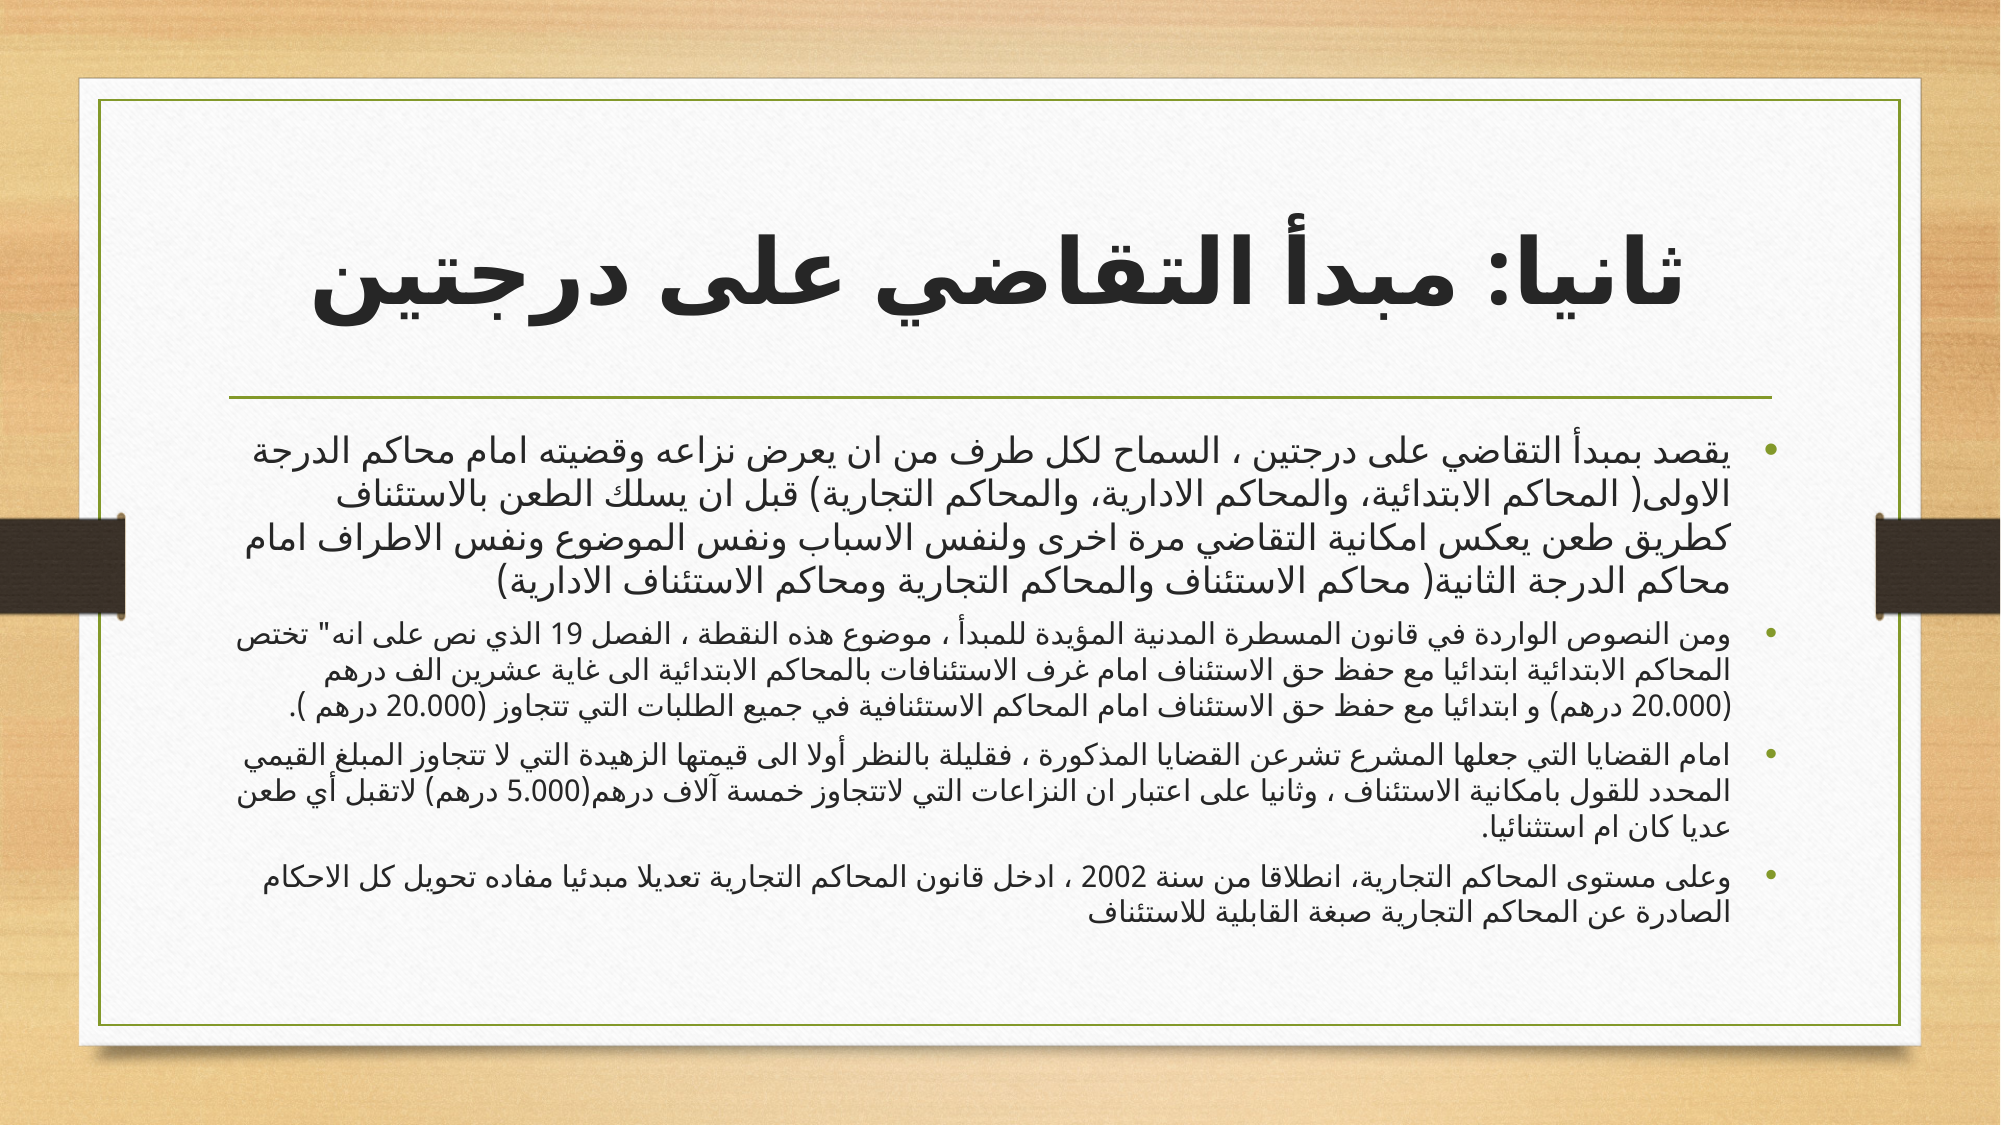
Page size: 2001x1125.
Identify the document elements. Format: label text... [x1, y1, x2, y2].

picture [0, 0, 2001, 1125]
list يقصد بمبدأ التقاضي على درجتين ، السماح لكل طرف من ان يعرض نزاعه وقضيته امام محاكم الدرجة الاولى( المحاكم الابتدائية، والمحاكم الادارية، والمحاكم التجارية) قبل ان يسلك الطعن بالاستئناف كطريق طعن يعكس امكانية التقاضي مرة اخرى ولنفس الاسباب ونفس الموضوع ونفس الاطراف امام محاكم الدرجة الثانية( محاكم الاستئناف والمحاكم التجارية ومحاكم الاستئناف الادارية) ومن النصوص الواردة في قانون المسطرة المدنية المؤيدة للمبدأ ، موضوع هذه النقطة ، الفصل 19 الذي نص على انه" تختص المحاكم الابتدائية ابتدائيا مع حفظ حق الاستئناف امام غرف الاستئنافات بالمحاكم الابتدائية الى غاية عشرين الف درهم (20.000 درهم) و ابتدائيا مع حفظ حق الاستئناف امام المحاكم الاستئنافية في جميع الطلبات التي تتجاوز (20.000 درهم ). امام القضايا التي جعلها المشرع تشرعن القضايا المذكورة ، فقليلة بالنظر أولا الى قيمتها الزهيدة التي لا تتجاوز المبلغ القيمي المحدد للقول بامكانية الاستئناف ، وثانيا على اعتبار ان النزاعات التي لاتتجاوز خمسة آلاف درهم(5.000 درهم) لاتقبل أي طعن عديا كان ام استثنائيا. وعلى مستوى المحاكم التجارية، انطلاقا من سنة 2002 ، ادخل قانون المحاكم التجارية تعديلا مبدئيا مفاده تحويل كل الاحكام الصادرة عن المحاكم التجارية صبغة القابلية للاستئناف [212, 419, 1788, 964]
title ثانيا: مبدأ التقاضي على درجتين [212, 161, 1788, 375]
